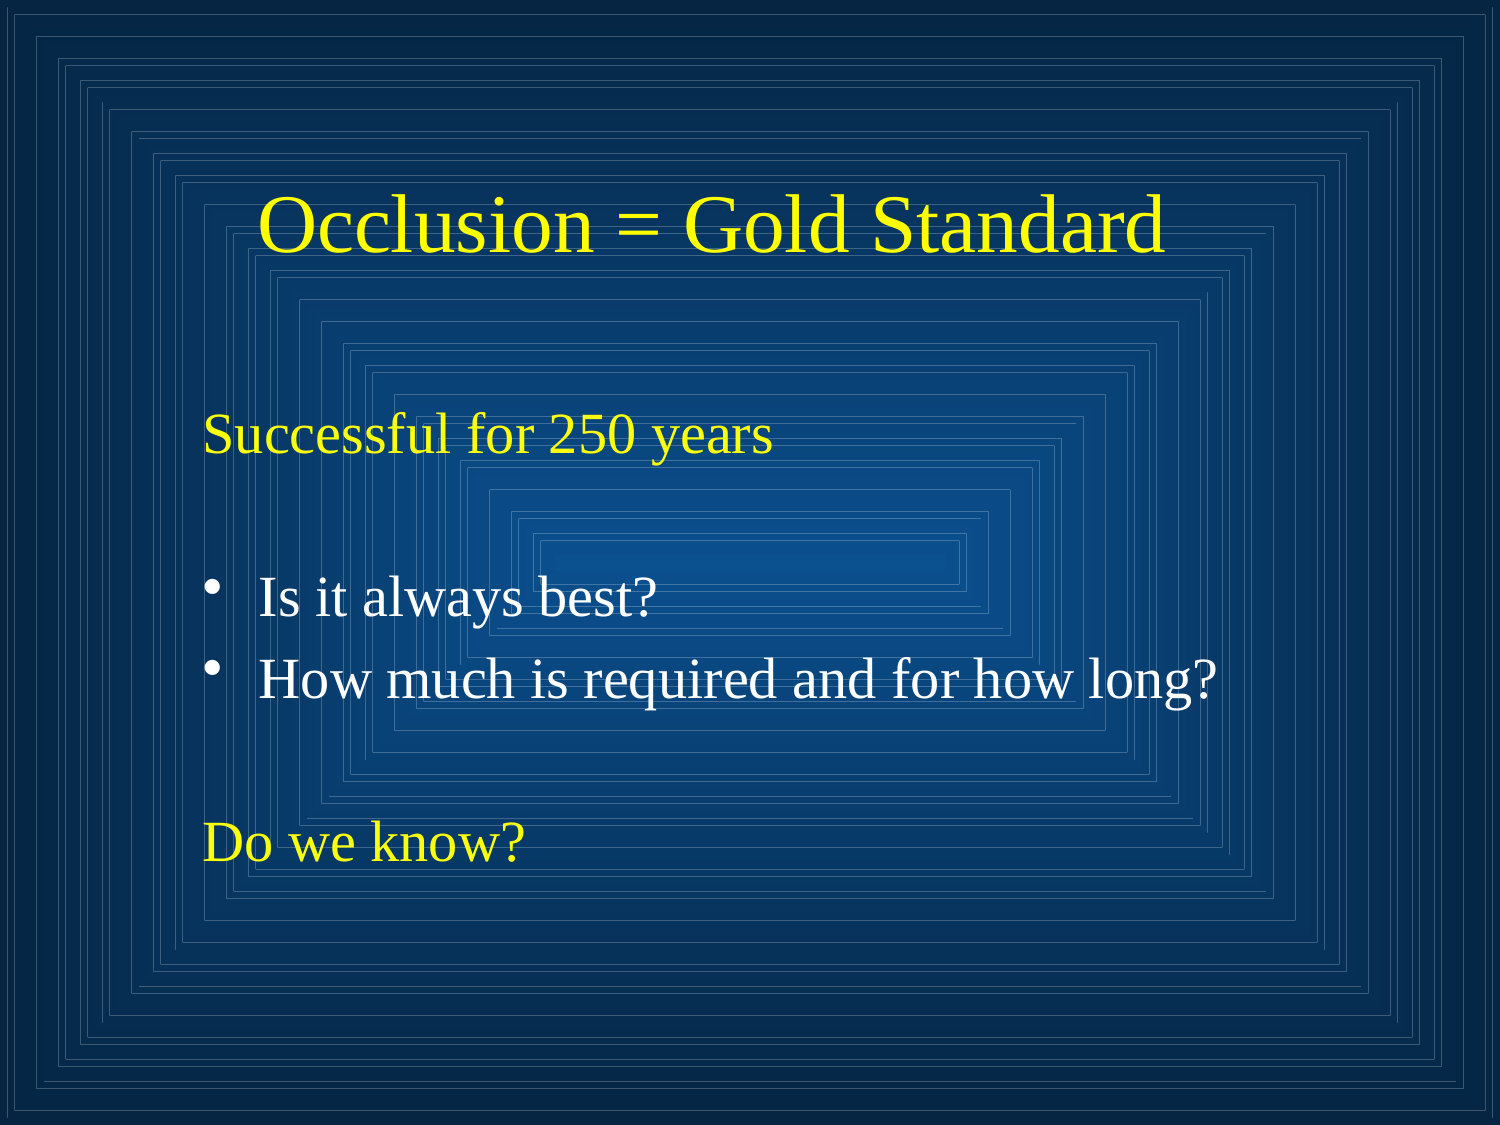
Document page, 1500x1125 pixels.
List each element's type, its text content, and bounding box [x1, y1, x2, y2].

title Occlusion = Gold Standard [125, 87, 1300, 350]
list Successful for 250 years Is it always best? How much is required and for how long? Do we know? [187, 387, 1450, 988]
